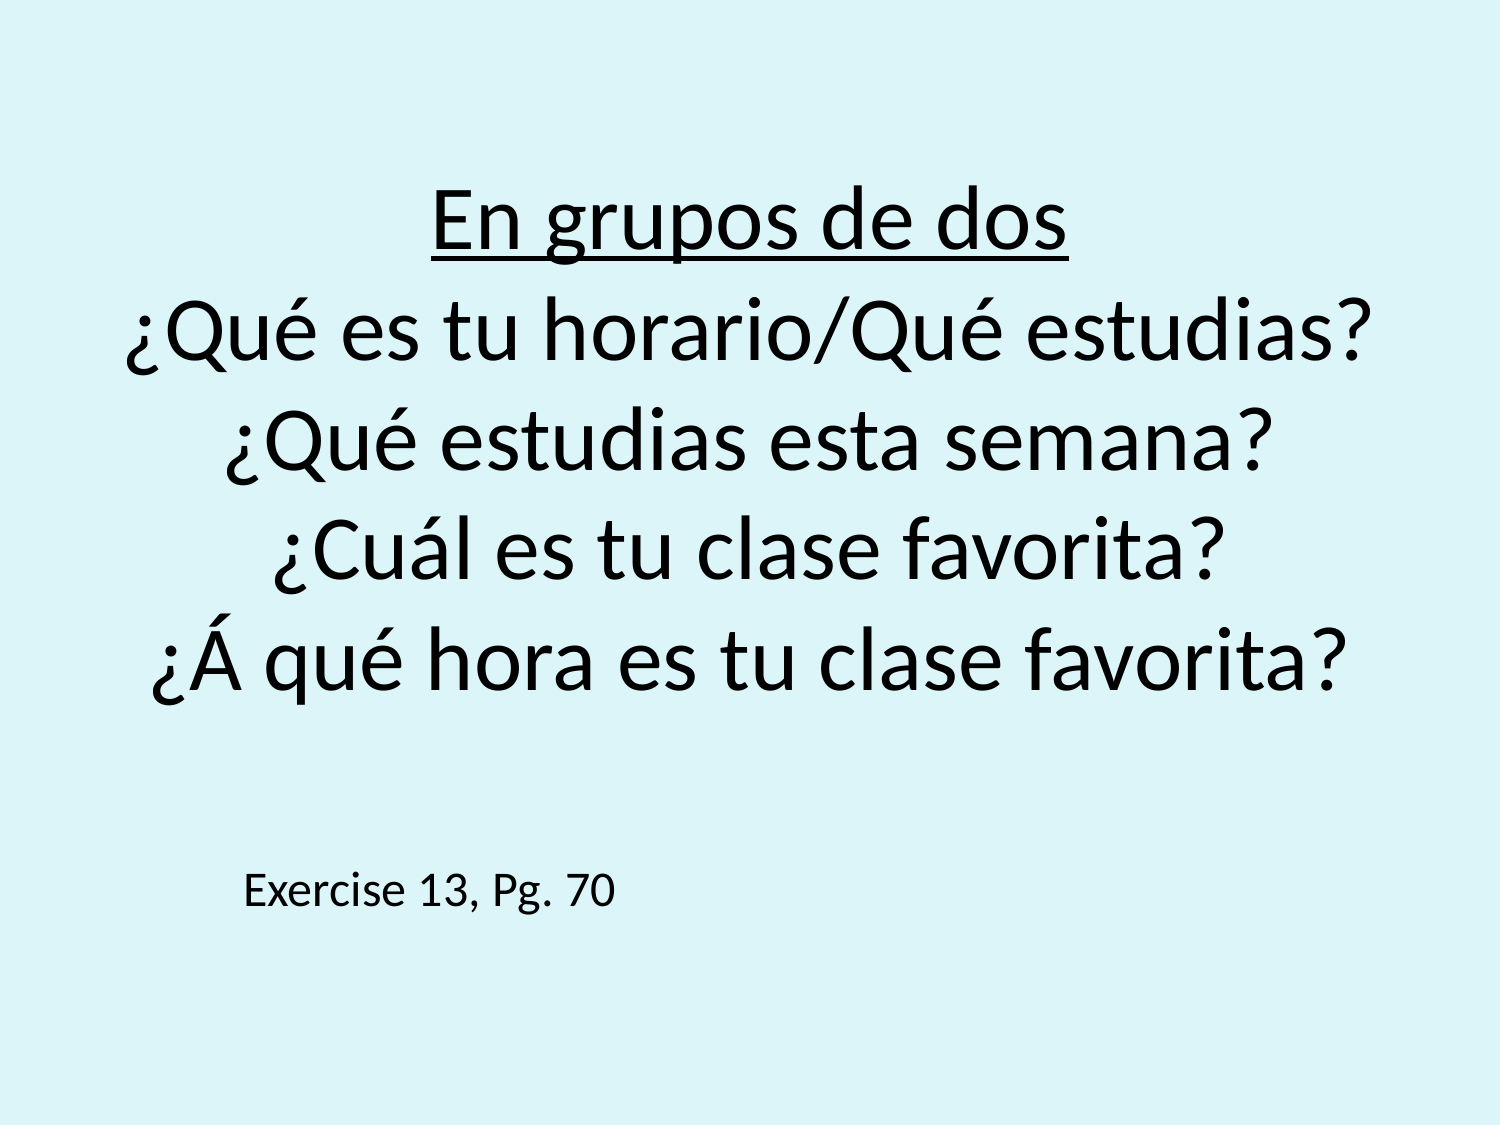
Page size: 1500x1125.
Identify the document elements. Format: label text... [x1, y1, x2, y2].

text_box Exercise 13, Pg. 70 [228, 849, 631, 924]
title En grupos de dos ¿Qué es tu horario/Qué estudias? ¿Qué estudias esta semana? ¿Cuál es tu clase favorita? ¿Á qué hora es tu clase favorita? [75, 45, 1425, 932]
